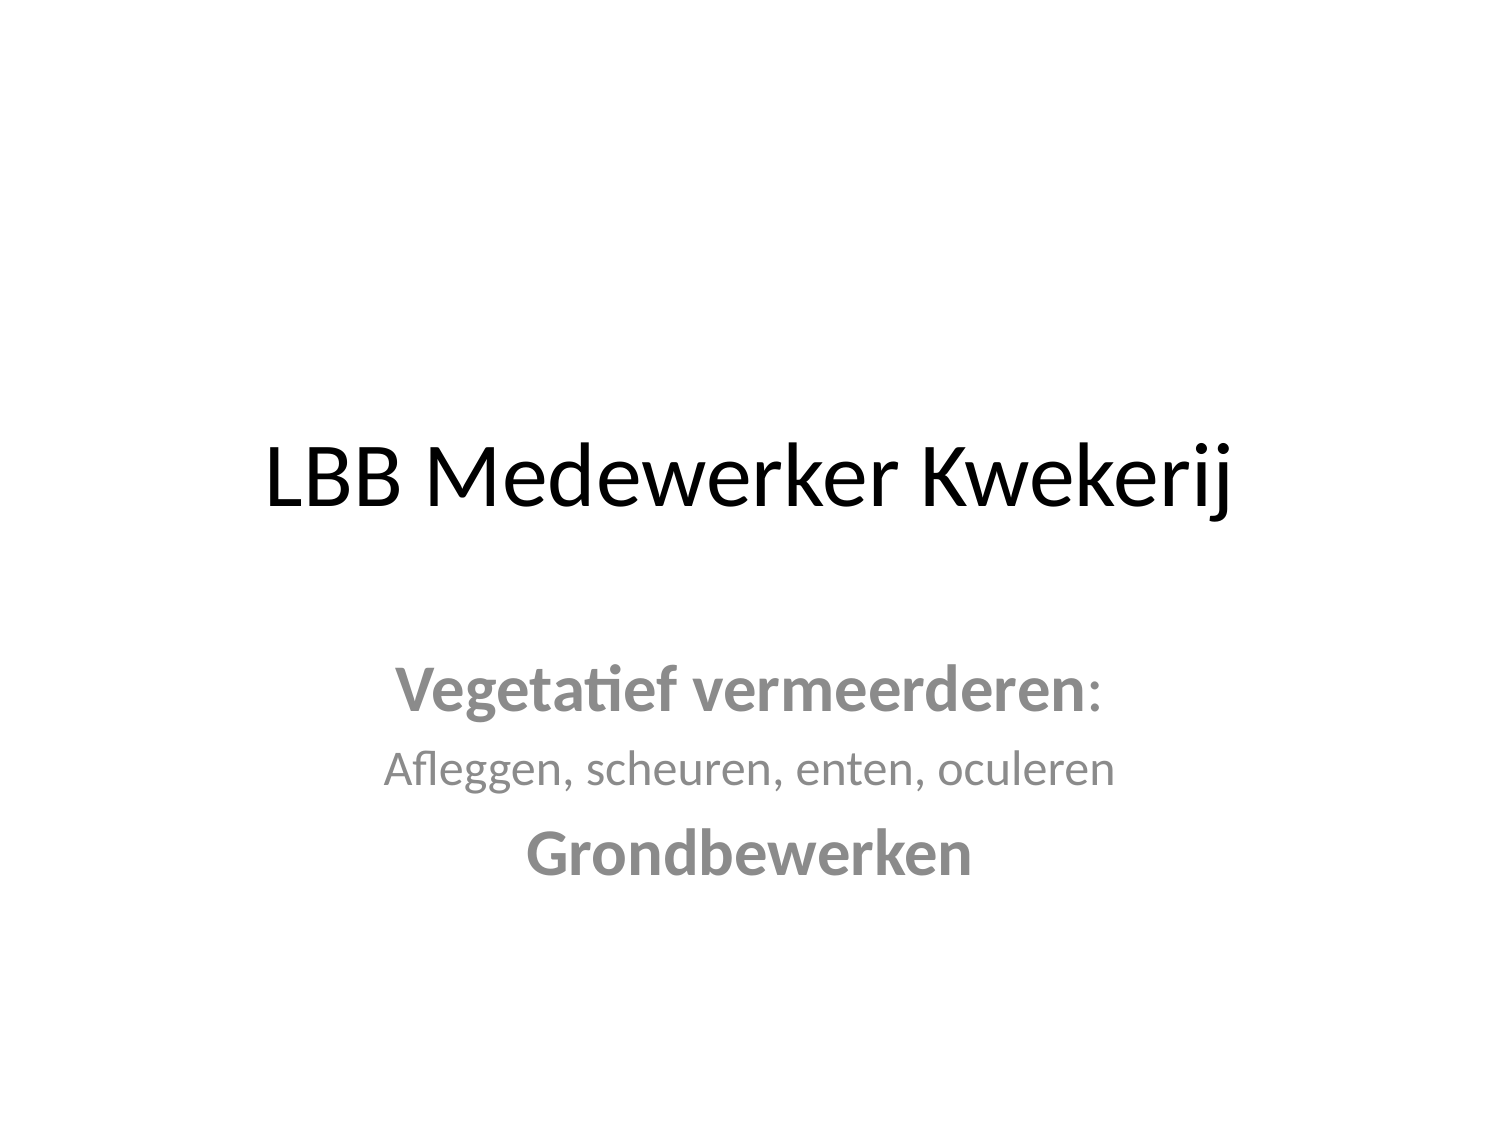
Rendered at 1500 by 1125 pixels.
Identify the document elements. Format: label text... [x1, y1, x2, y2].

subtitle Vegetatief vermeerderen: Afleggen, scheuren, enten, oculeren Grondbewerken [225, 637, 1275, 925]
title LBB Medewerker Kwekerij [112, 349, 1388, 591]
